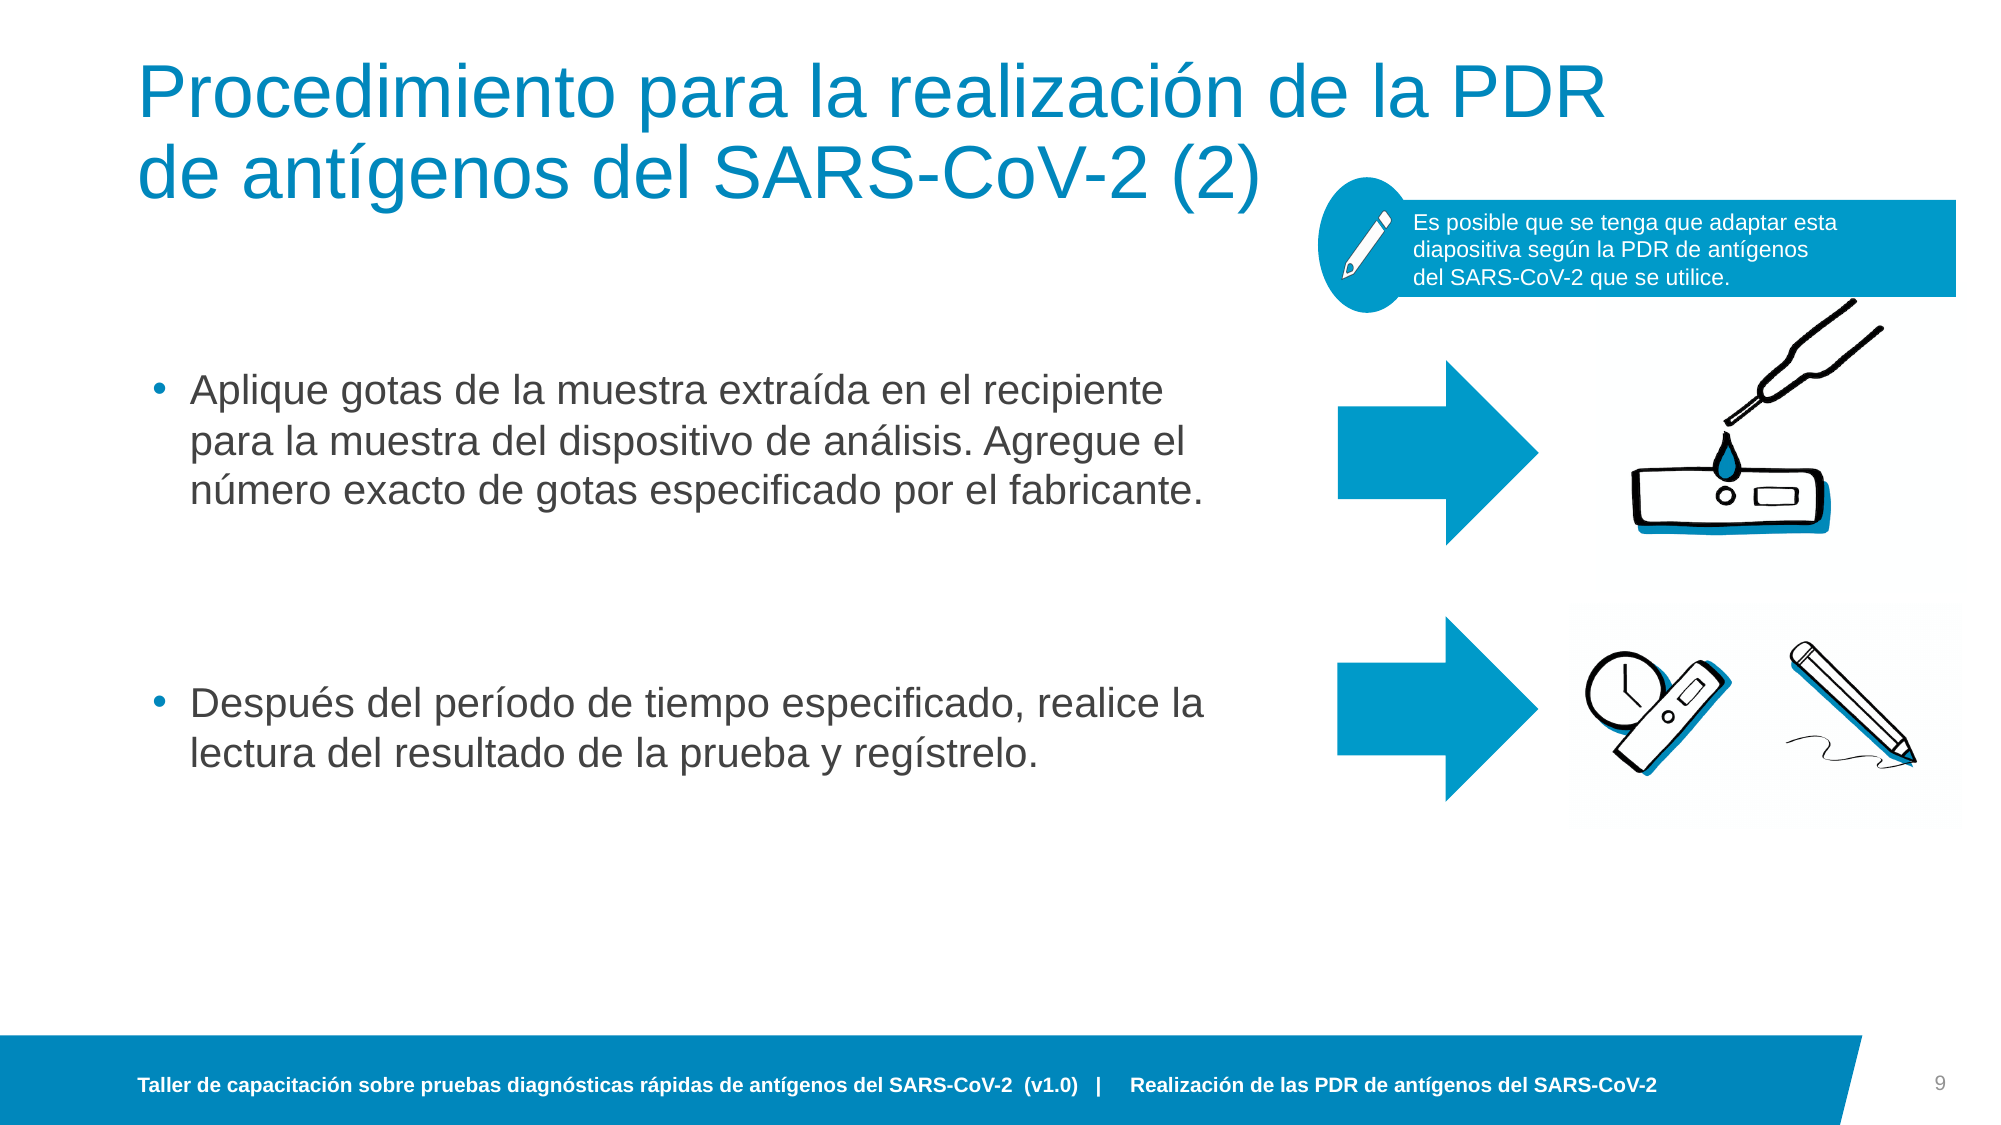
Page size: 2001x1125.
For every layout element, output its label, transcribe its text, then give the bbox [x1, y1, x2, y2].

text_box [1317, 177, 1956, 313]
title Procedimiento para la realización de la PDR de antígenos del SARS-CoV-2 (2) [137, 59, 1863, 215]
slide_number 9 [1862, 1035, 1947, 1125]
text_box [1337, 616, 1539, 802]
picture [1596, 282, 1967, 593]
text_box [1337, 360, 1539, 546]
footer Taller de capacitación sobre pruebas diagnósticas rápidas de antígenos del SARS-CoV-2 (v1.0) | Realización de las PDR de antígenos del SARS-CoV-2 [137, 1042, 1715, 1125]
list Aplique gotas de la muestra extraída en el recipiente para la muestra del dispositivo de análisis. Agregue el número exacto de gotas especificado por el fabricante. Después del período de tiempo especificado, realice la lectura del resultado de la prueba y regístrelo. [137, 284, 1245, 1014]
picture [1569, 603, 1962, 829]
